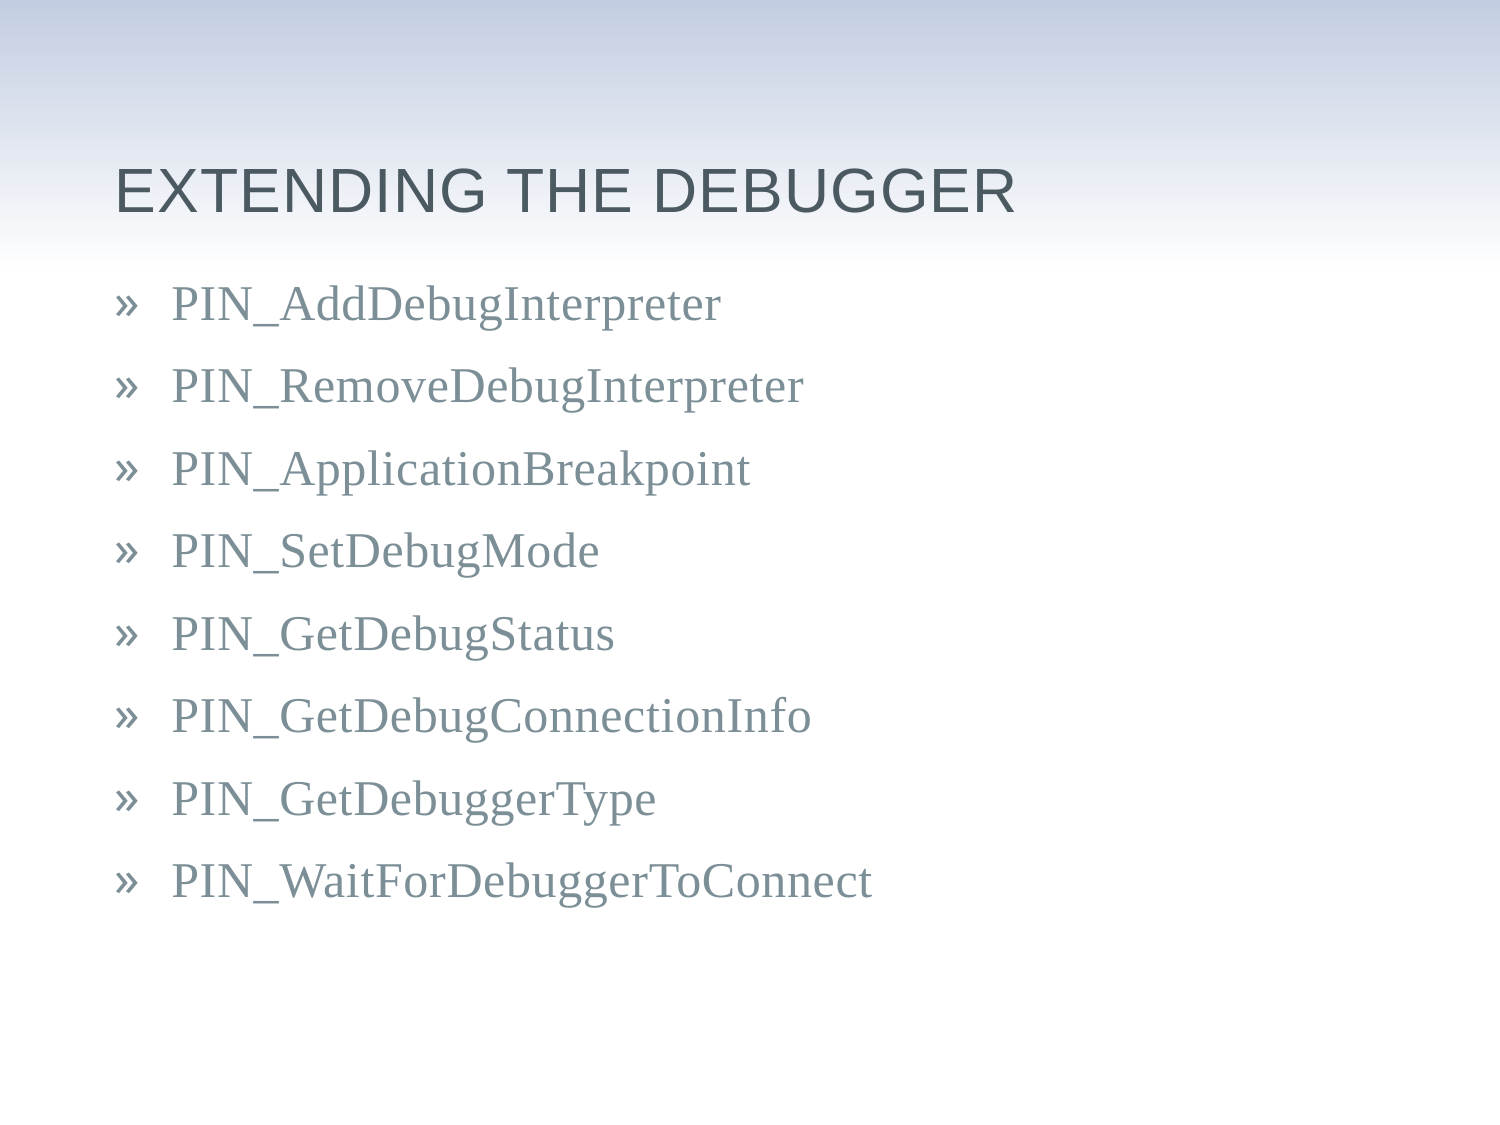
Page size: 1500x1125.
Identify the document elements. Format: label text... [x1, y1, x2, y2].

title Extending the debugger [99, 45, 1400, 233]
list PIN_AddDebugInterpreter PIN_RemoveDebugInterpreter PIN_ApplicationBreakpoint PIN_SetDebugMode PIN_GetDebugStatus PIN_GetDebugConnectionInfo PIN_GetDebuggerType PIN_WaitForDebuggerToConnect [99, 262, 1400, 938]
